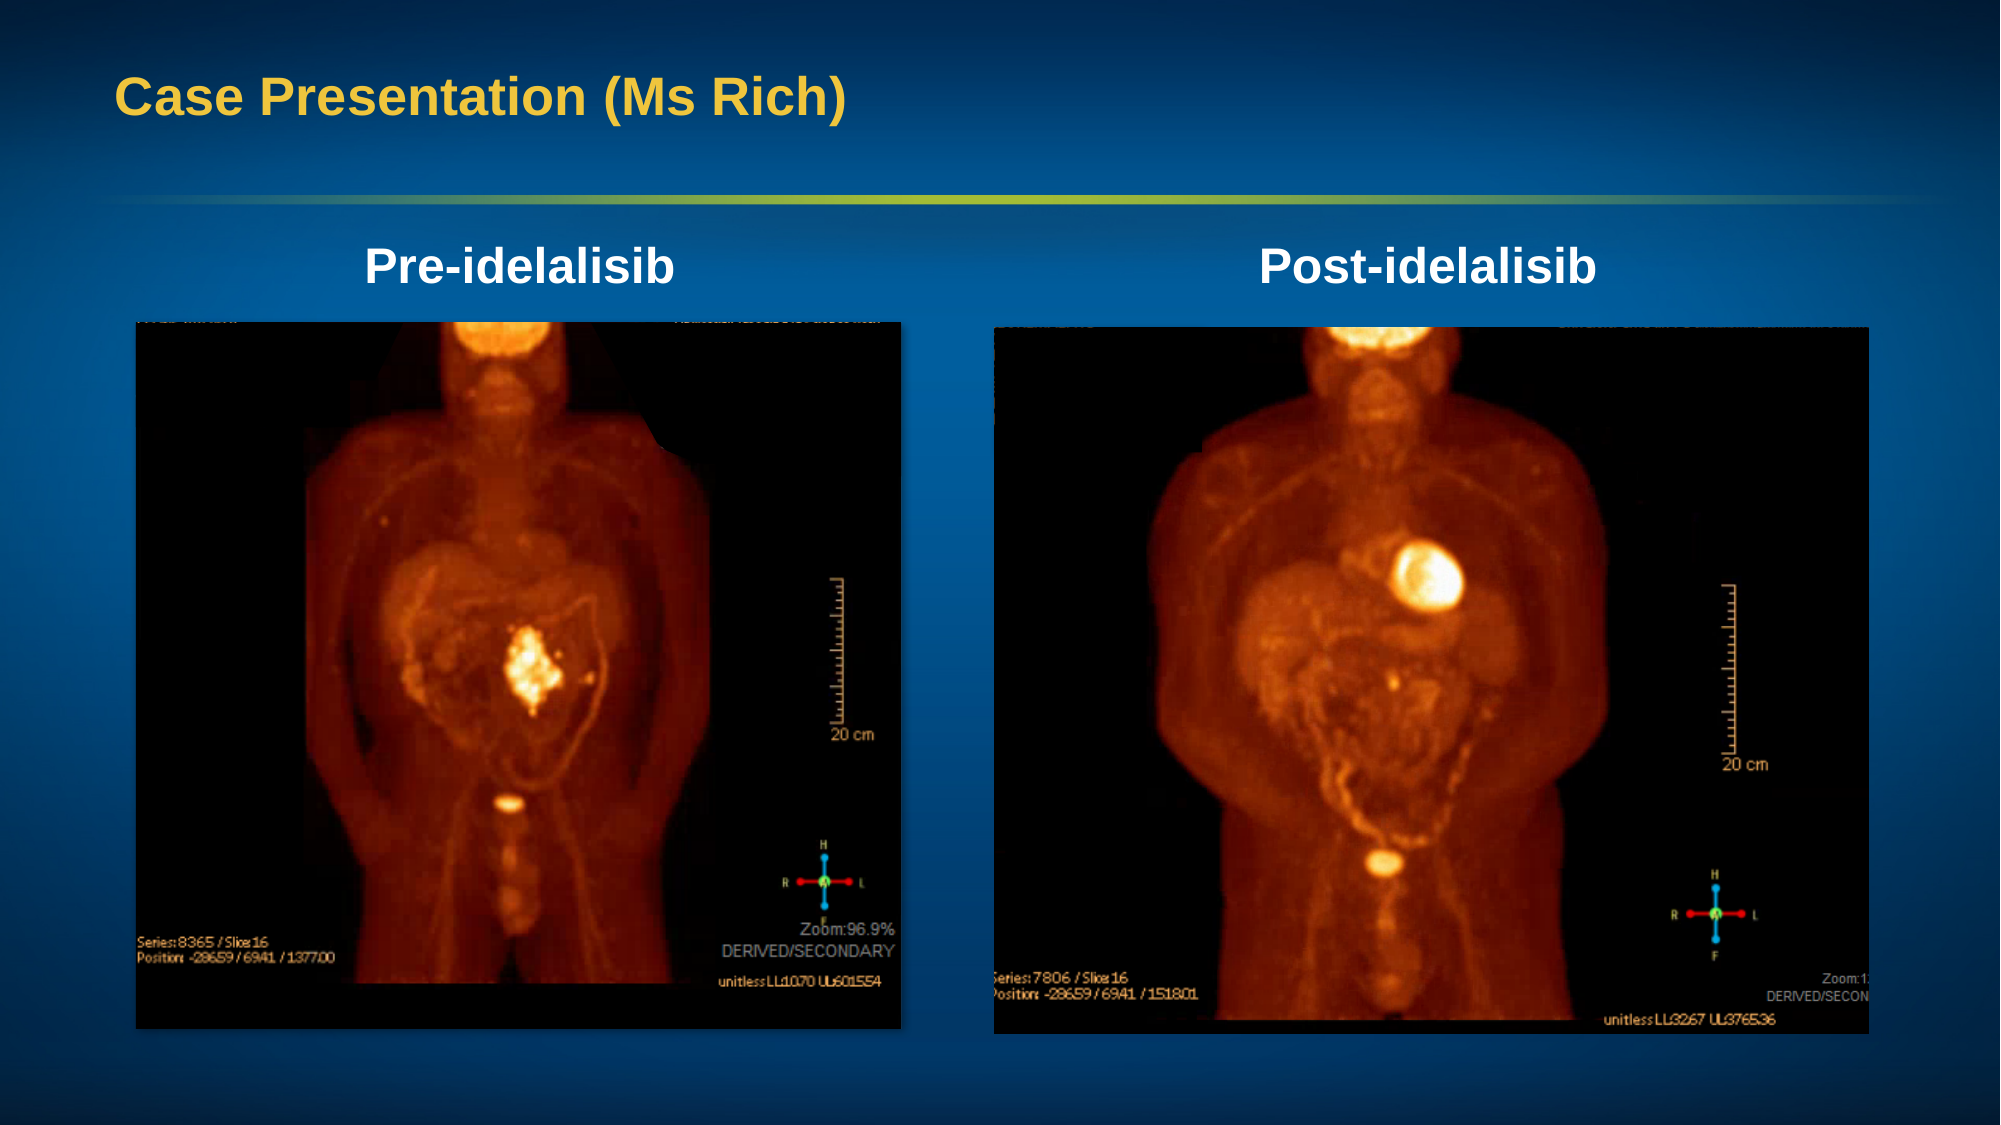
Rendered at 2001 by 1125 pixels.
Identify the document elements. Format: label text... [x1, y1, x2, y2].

title Case Presentation (Ms Rich) [99, 0, 1900, 188]
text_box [135, 322, 902, 1030]
picture [0, 0, 2000, 1125]
list Pre-idelalisib [135, 225, 905, 321]
text_box Post-idelalisib [991, 225, 1866, 326]
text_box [994, 327, 1870, 1034]
